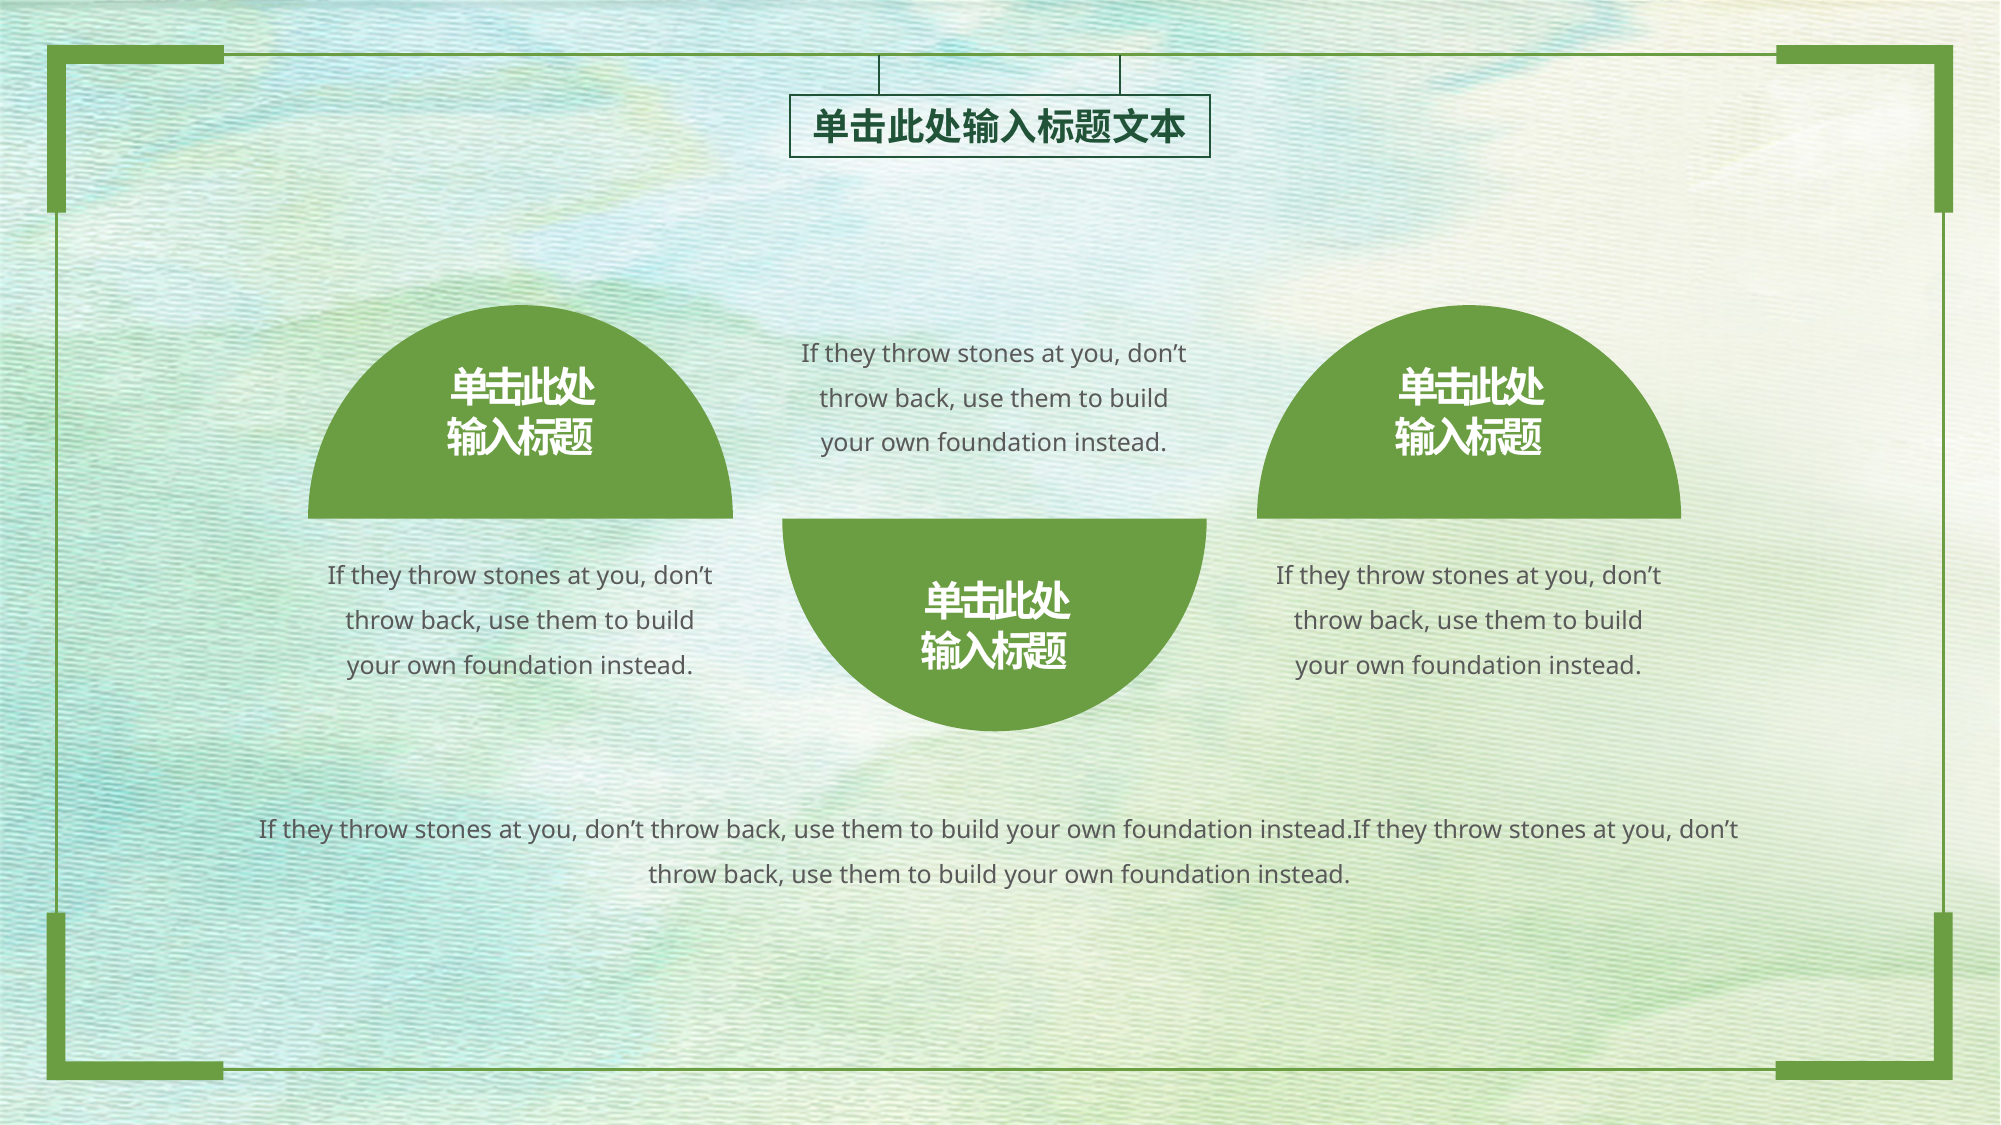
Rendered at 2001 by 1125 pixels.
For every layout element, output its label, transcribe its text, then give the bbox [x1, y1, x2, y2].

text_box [47, 45, 225, 213]
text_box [1256, 305, 1682, 519]
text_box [782, 518, 1207, 732]
picture [0, 0, 2001, 1125]
text_box If they throw stones at you, don’t throw back, use them to build your own foundation instead. [1256, 537, 1682, 719]
text_box If they throw stones at you, don’t throw back, use them to build your own foundation instead.If they throw stones at you, don’t throw back, use them to build your own foundation instead. [242, 791, 1757, 913]
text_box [1775, 912, 1953, 1080]
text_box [1776, 45, 1954, 213]
text_box If they throw stones at you, don’t throw back, use them to build your own foundation instead. [308, 537, 733, 719]
text_box [55, 54, 1944, 1071]
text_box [789, 54, 1210, 157]
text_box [46, 912, 224, 1080]
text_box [307, 305, 733, 519]
text_box If they throw stones at you, don’t throw back, use them to build your own foundation instead. [782, 314, 1207, 496]
